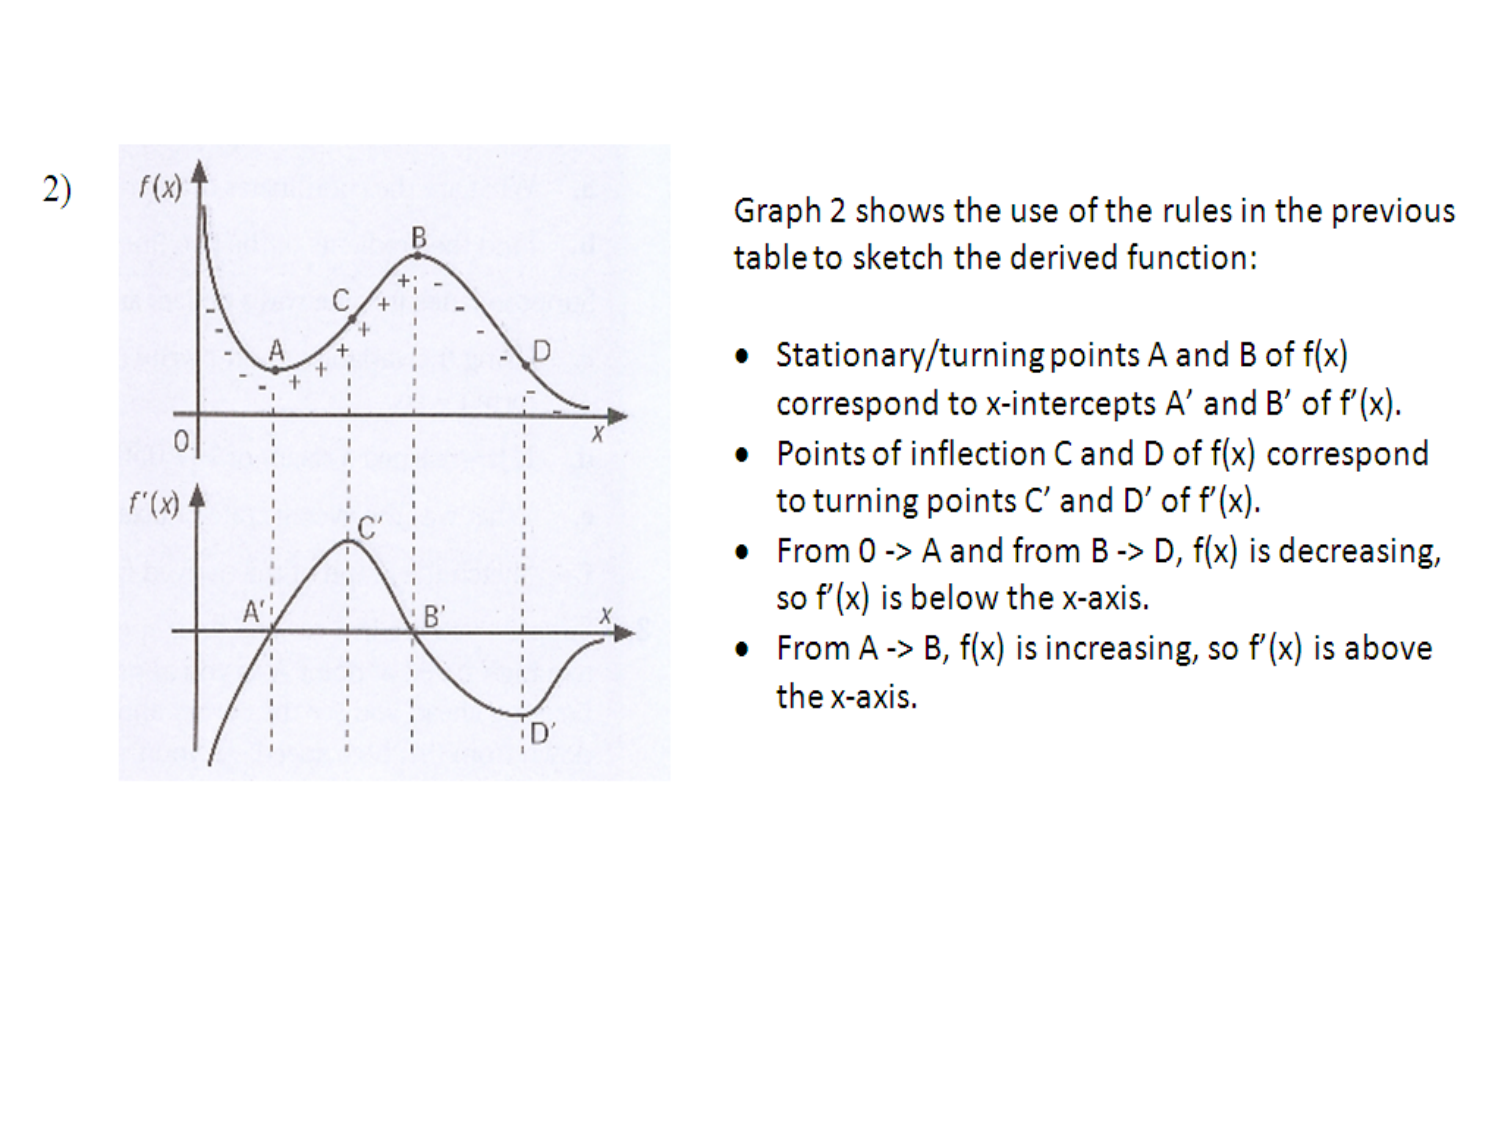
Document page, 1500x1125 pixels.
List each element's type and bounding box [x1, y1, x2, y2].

picture [34, 116, 1466, 786]
